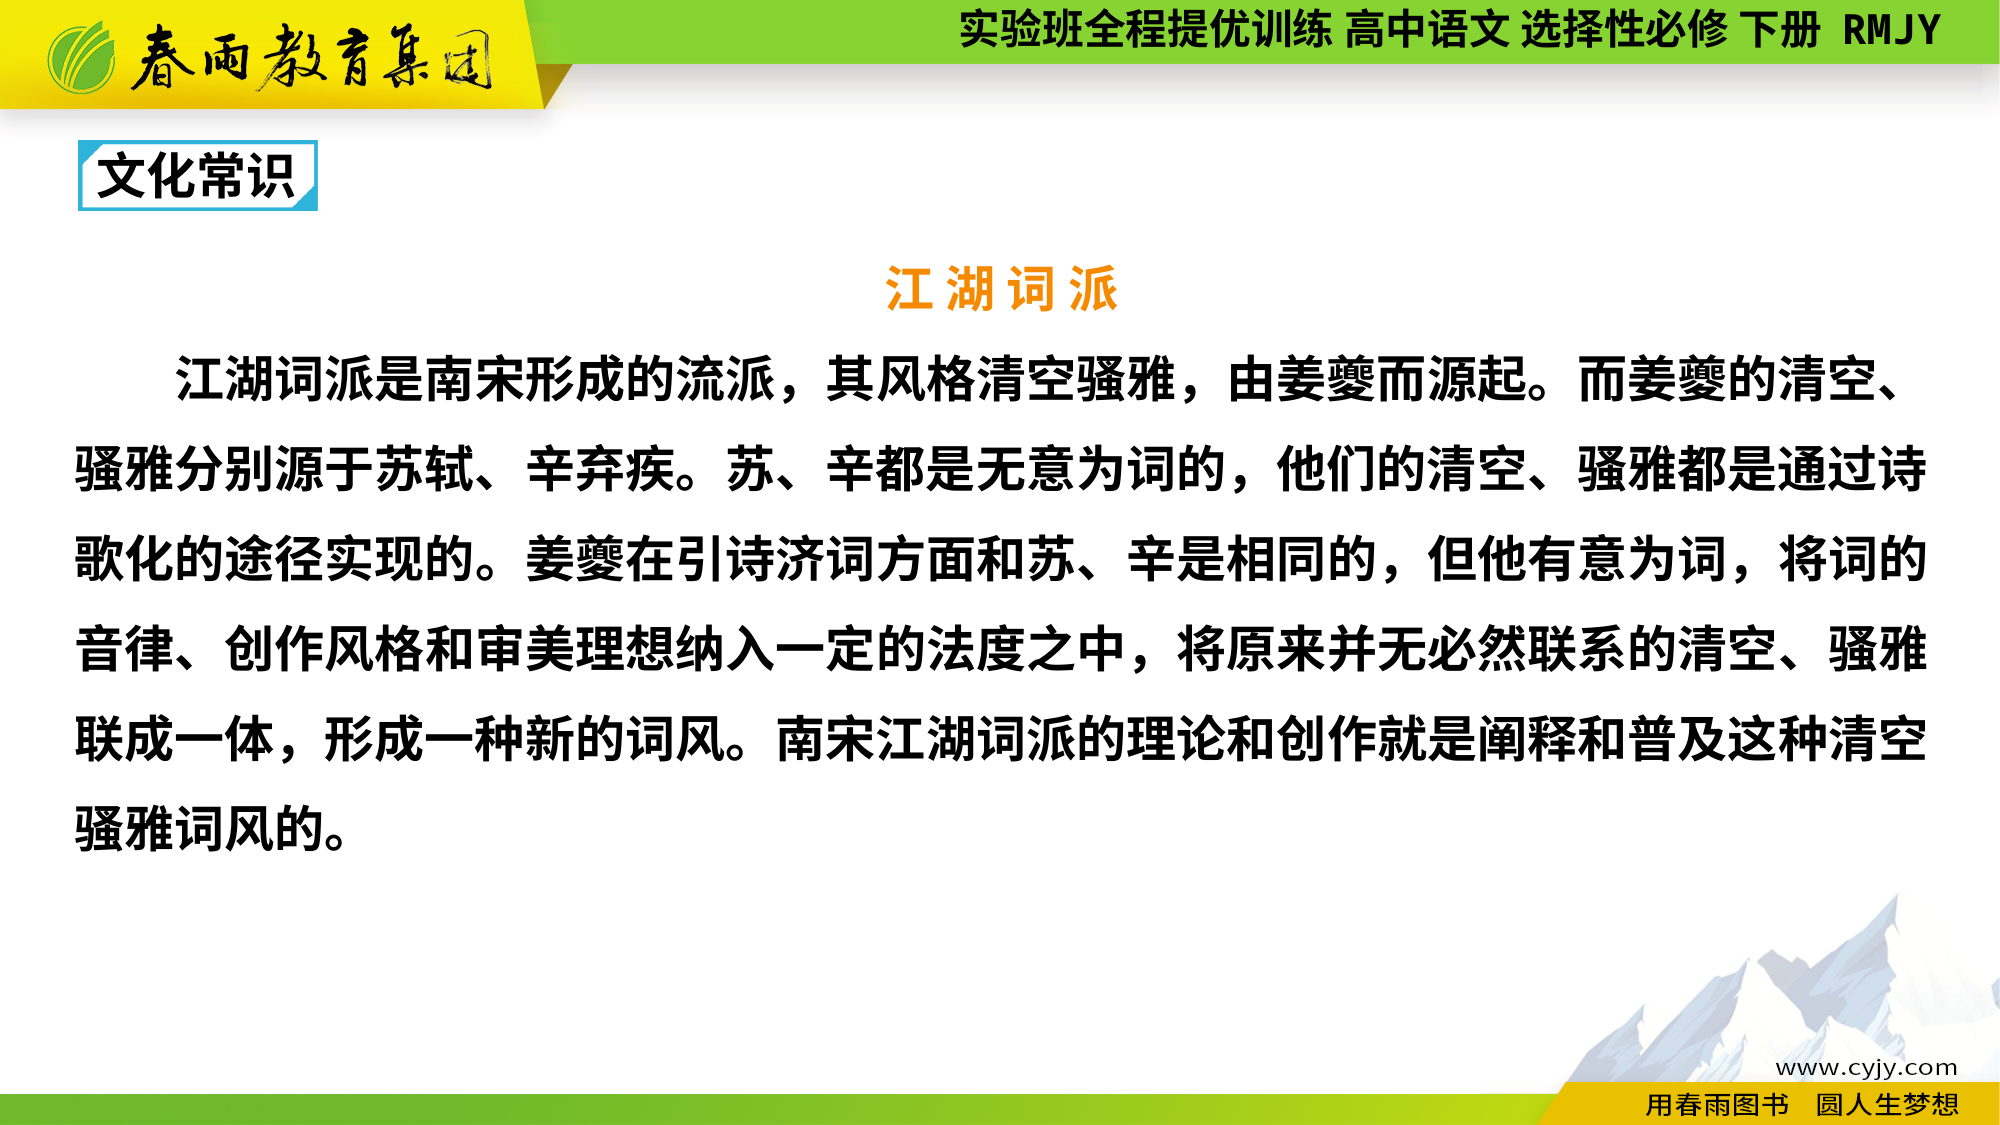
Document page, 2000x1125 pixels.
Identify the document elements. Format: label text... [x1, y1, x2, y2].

picture [0, 0, 2000, 1125]
list 江 湖 词 派 江湖词派是南宋形成的流派，其风格清空骚雅，由姜夔而源起。而姜夔的清空、骚雅分别源于苏轼、辛弃疾。苏、辛都是无意为词的，他们的清空、骚雅都是通过诗歌化的途径实现的。姜夔在引诗济词方面和苏、辛是相同的，但他有意为词，将词的音律、创作风格和审美理想纳入一定的法度之中，将原来并无必然联系的清空、骚雅联成一体，形成一种新的词风。南宋江湖词派的理论和创作就是阐释和普及这种清空骚雅词风的。 [59, 219, 1944, 907]
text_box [78, 136, 319, 214]
